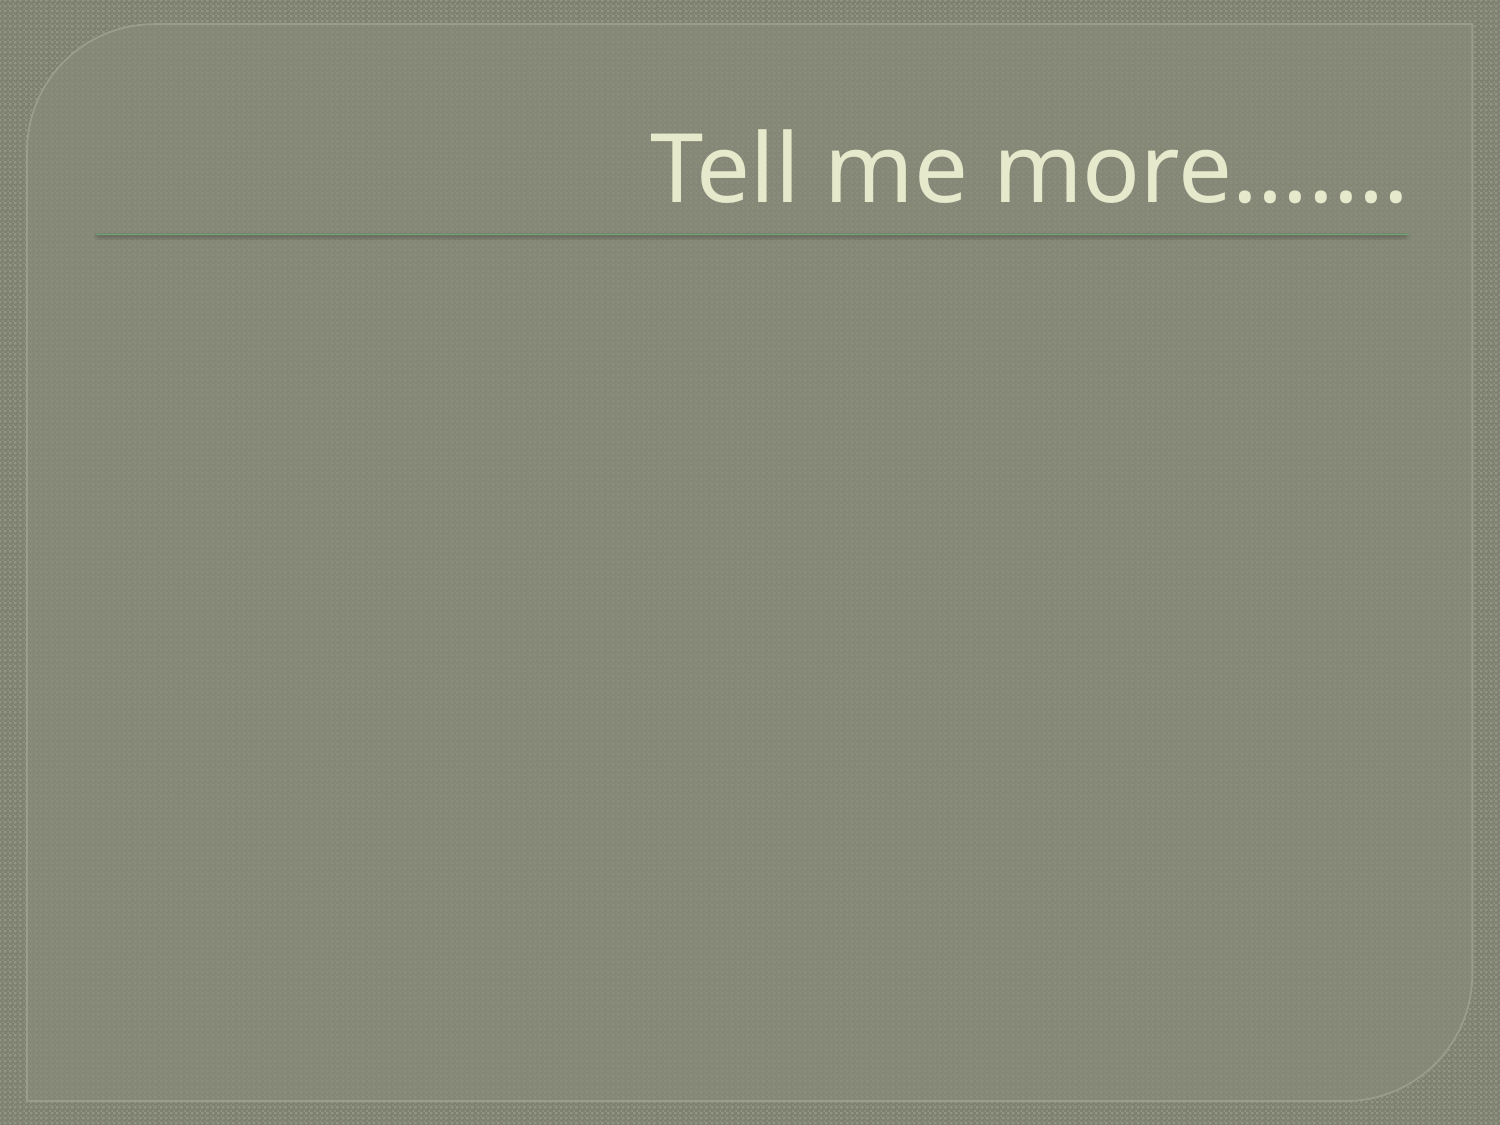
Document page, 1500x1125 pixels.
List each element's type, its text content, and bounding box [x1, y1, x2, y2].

title Tell me more……. [75, 41, 1425, 230]
